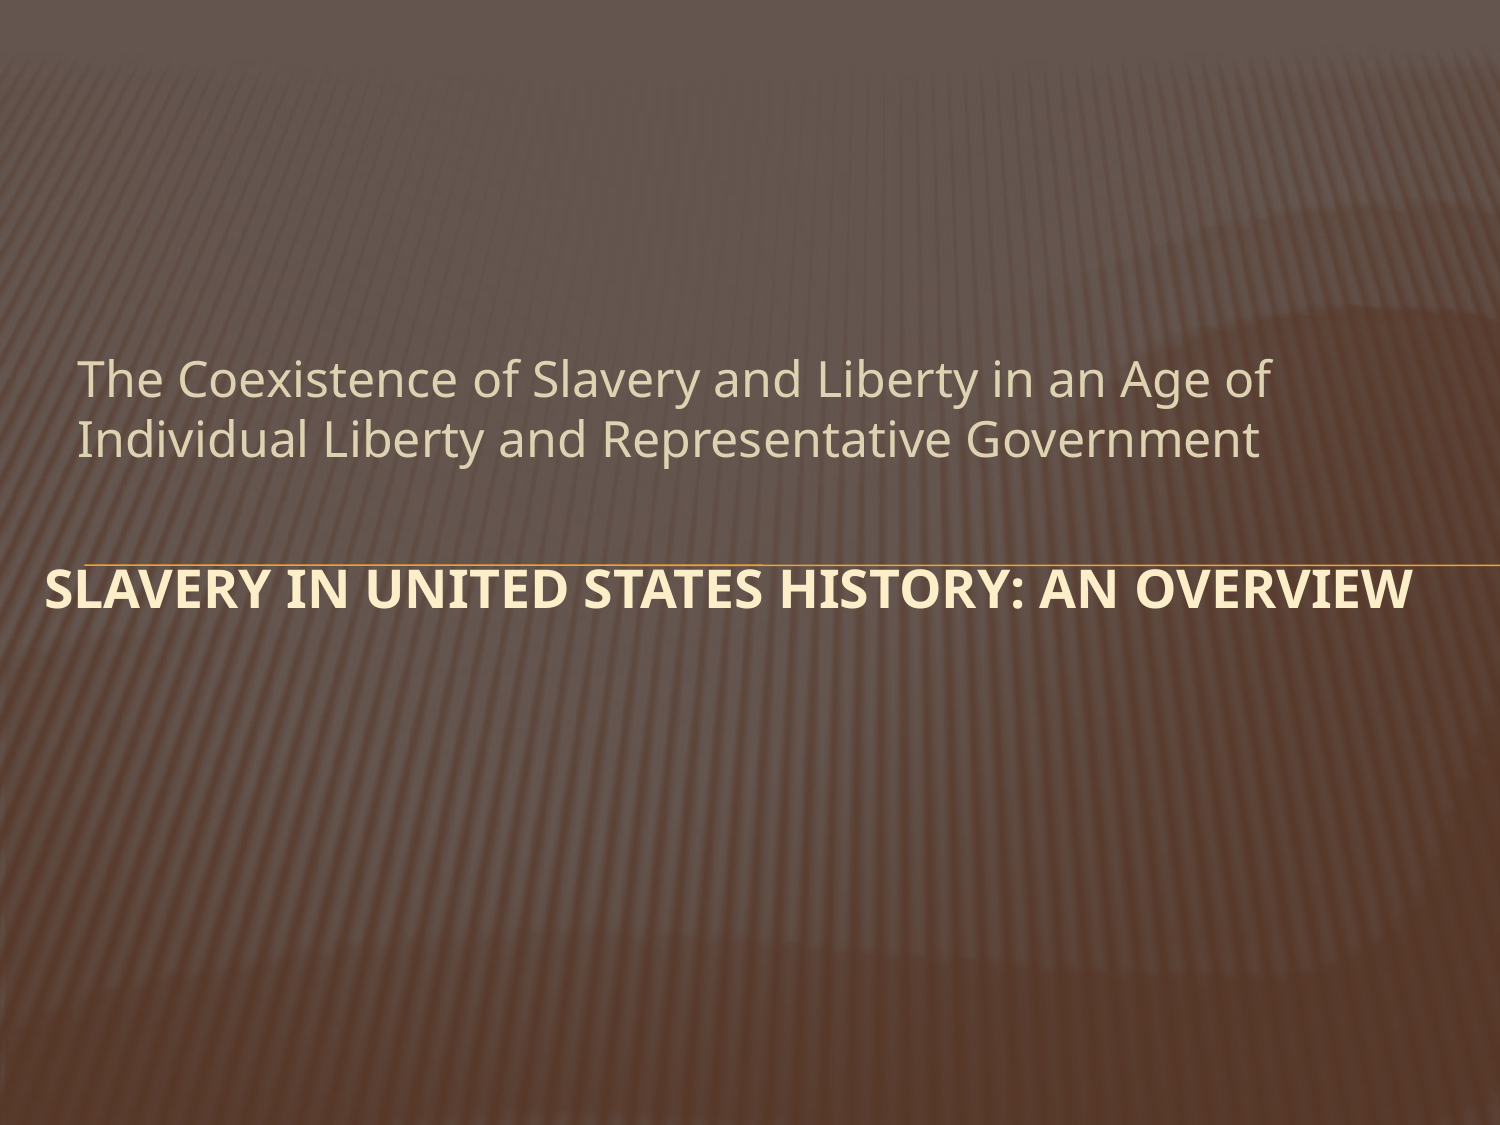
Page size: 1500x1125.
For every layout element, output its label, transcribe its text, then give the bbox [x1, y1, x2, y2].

title Slavery in United States History: An Overview [29, 483, 1455, 678]
list The Coexistence of Slavery and Liberty in an Age of Individual Liberty and Representative Government [62, 275, 1450, 475]
